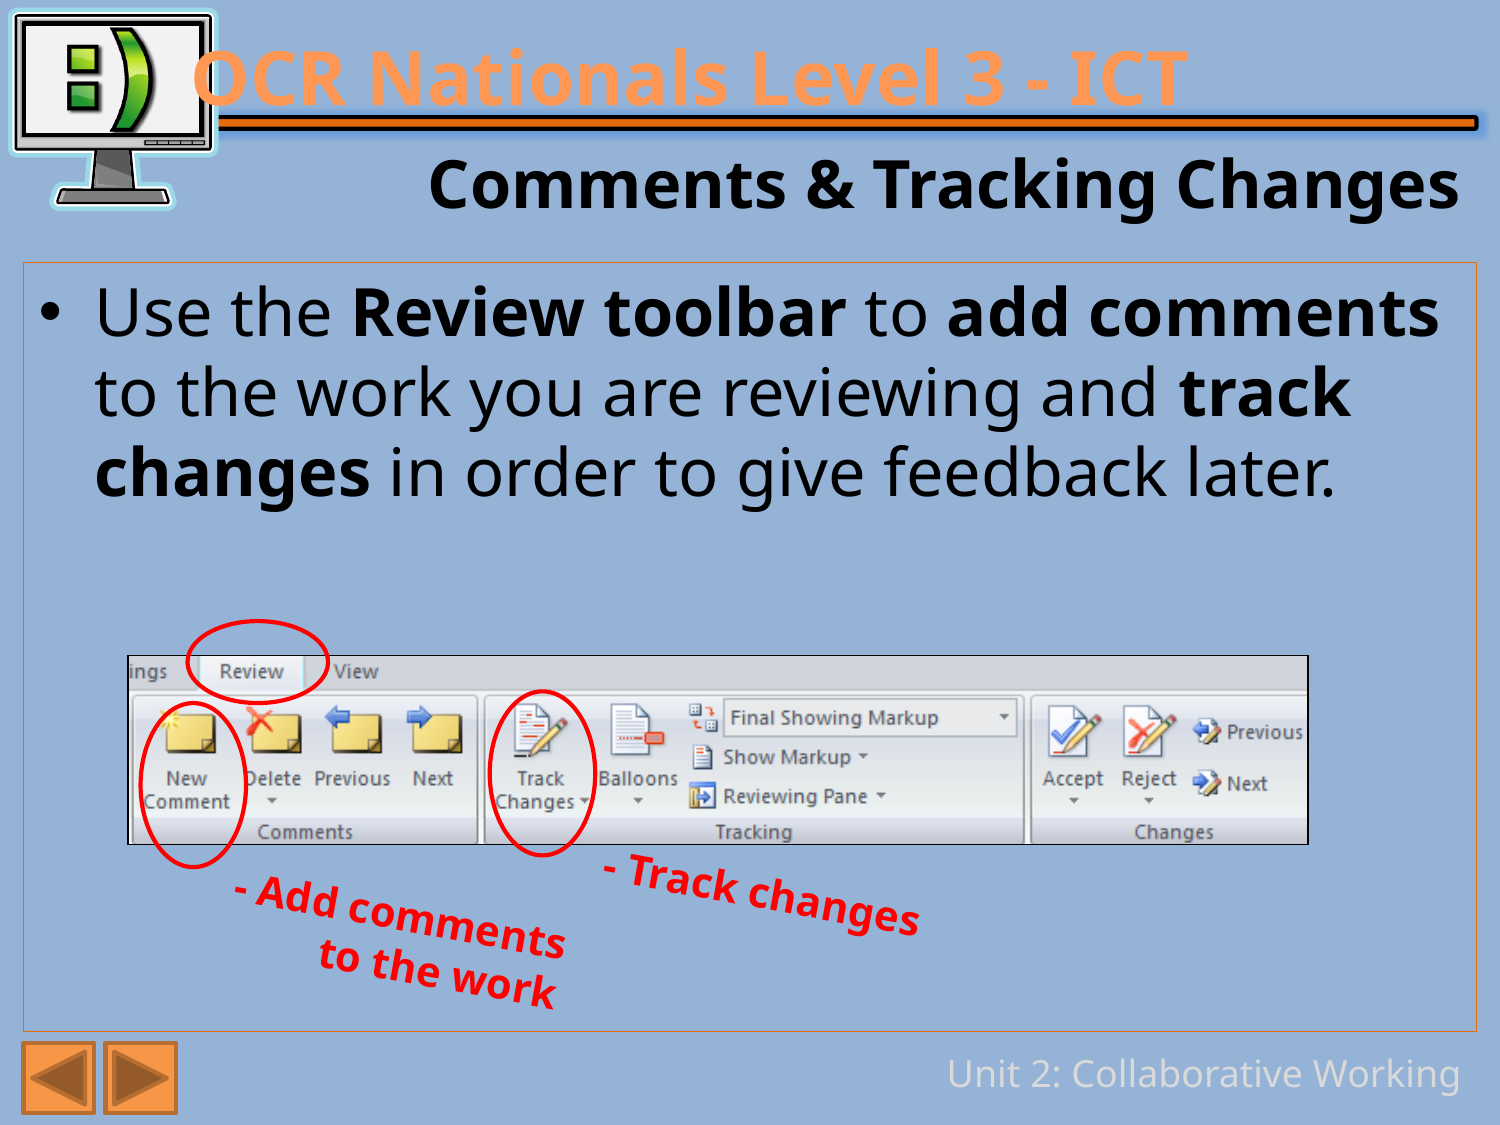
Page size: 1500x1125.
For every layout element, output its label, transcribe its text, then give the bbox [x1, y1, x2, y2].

picture [48, 21, 172, 139]
text_box [160, 853, 226, 870]
picture [128, 656, 1308, 844]
title Comments & Tracking Changes [187, 117, 1477, 247]
list Use the Review toolbar to add comments to the work you are reviewing and track changes in order to give feedback later. [23, 262, 1477, 1032]
text_box [524, 853, 544, 858]
text_box - Track changes [539, 853, 942, 956]
text_box - Add comments to the work [175, 853, 587, 1029]
text_box [186, 618, 329, 654]
